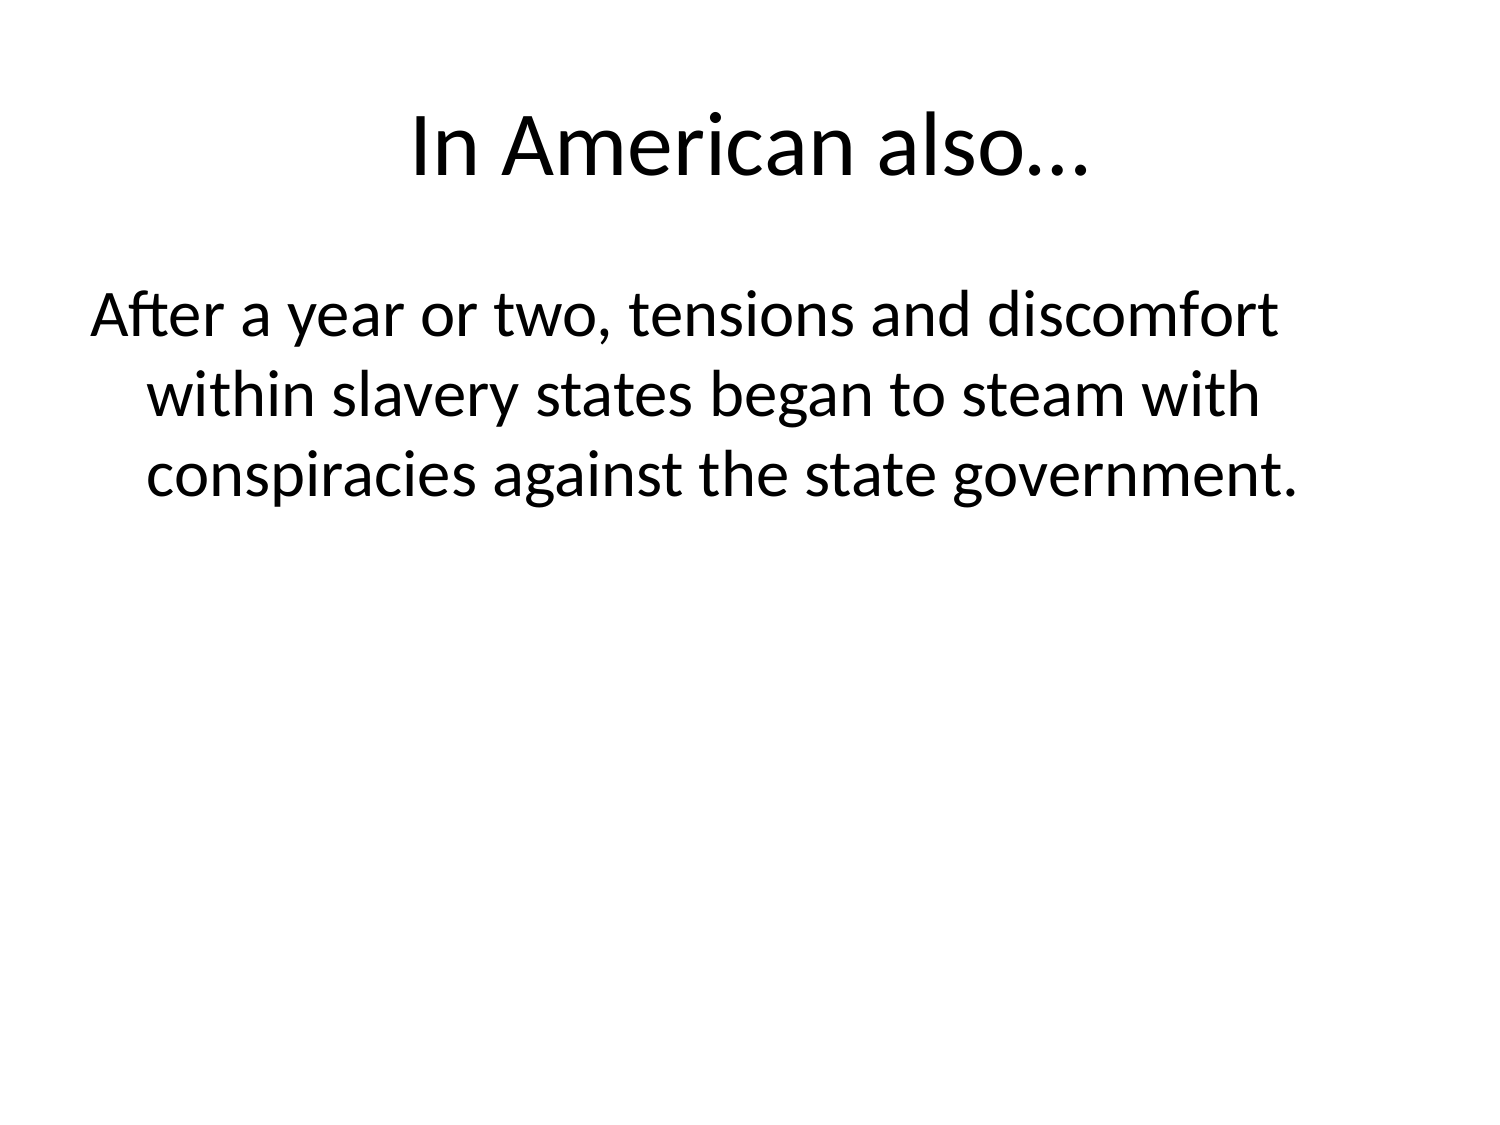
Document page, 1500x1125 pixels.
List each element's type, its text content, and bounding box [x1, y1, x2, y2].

list After a year or two, tensions and discomfort within slavery states began to steam with conspiracies against the state government. [75, 262, 1425, 1005]
title In American also… [75, 45, 1425, 233]
